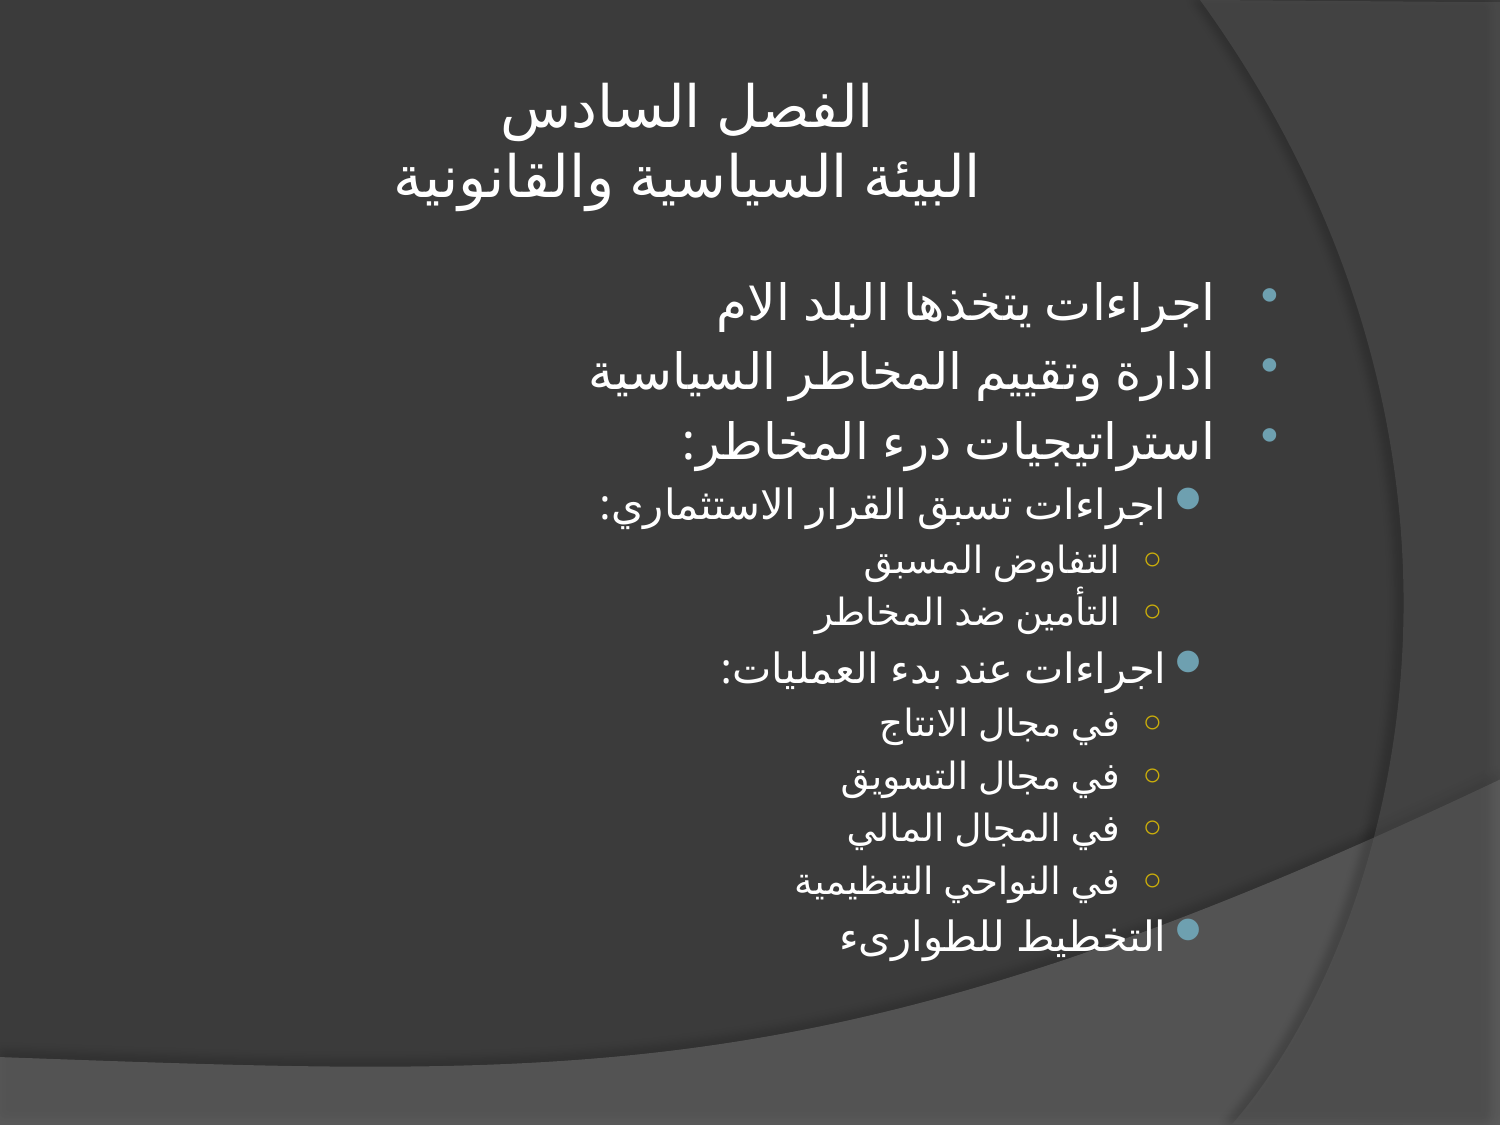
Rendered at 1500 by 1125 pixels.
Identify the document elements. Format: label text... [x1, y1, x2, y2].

title الفصل السادس البيئة السياسية والقانونية [75, 45, 1300, 233]
list اجراءات يتخذها البلد الام ادارة وتقييم المخاطر السياسية استراتيجيات درء المخاطر: اجراءات تسبق القرار الاستثماري: التفاوض المسبق التأمين ضد المخاطر اجراءات عند بدء العمليات: في مجال الانتاج في مجال التسويق في المجال المالي في النواحي التنظيمية التخطيط للطوارىء [75, 262, 1300, 1005]
